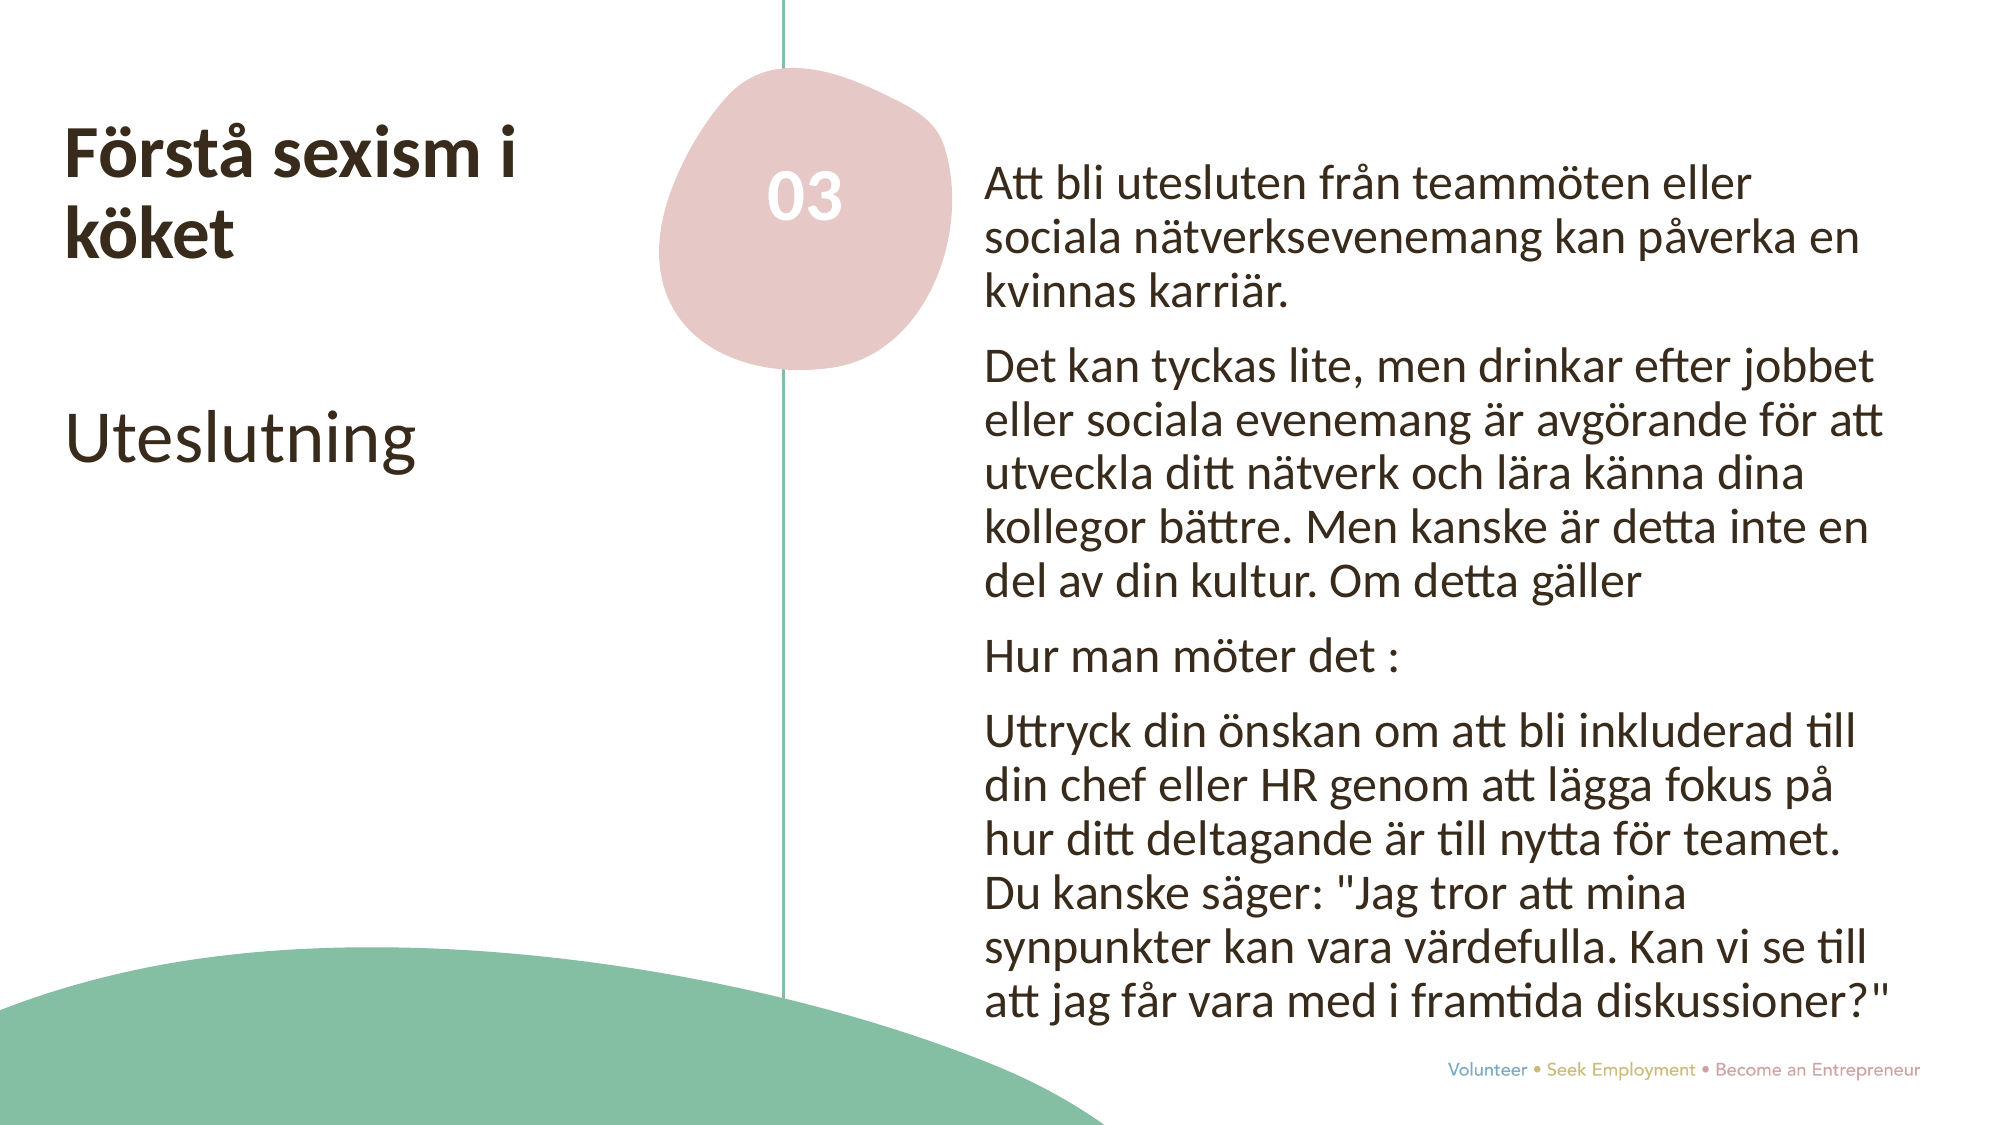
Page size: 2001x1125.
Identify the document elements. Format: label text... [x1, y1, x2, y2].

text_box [0, 837, 1418, 1125]
list Förstå sexism i köket Uteslutning [50, 105, 661, 837]
list Att bli utesluten från teammöten eller sociala nätverksevenemang kan påverka en kvinnas karriär. Det kan tyckas lite, men drinkar efter jobbet eller sociala evenemang är avgörande för att utveckla ditt nätverk och lära känna dina kollegor bättre. Men kanske är detta inte en del av din kultur. Om detta gäller Hur man möter det : Uttryck din önskan om att bli inkluderad till din chef eller HR genom att lägga fokus på hur ditt deltagande är till nytta för teamet. Du kanske säger: "Jag tror att mina synpunkter kan vara värdefulla. Kan vi se till att jag får vara med i framtida diskussioner?" [969, 148, 1913, 841]
list 03 [710, 148, 900, 290]
picture [1418, 1046, 1971, 1103]
